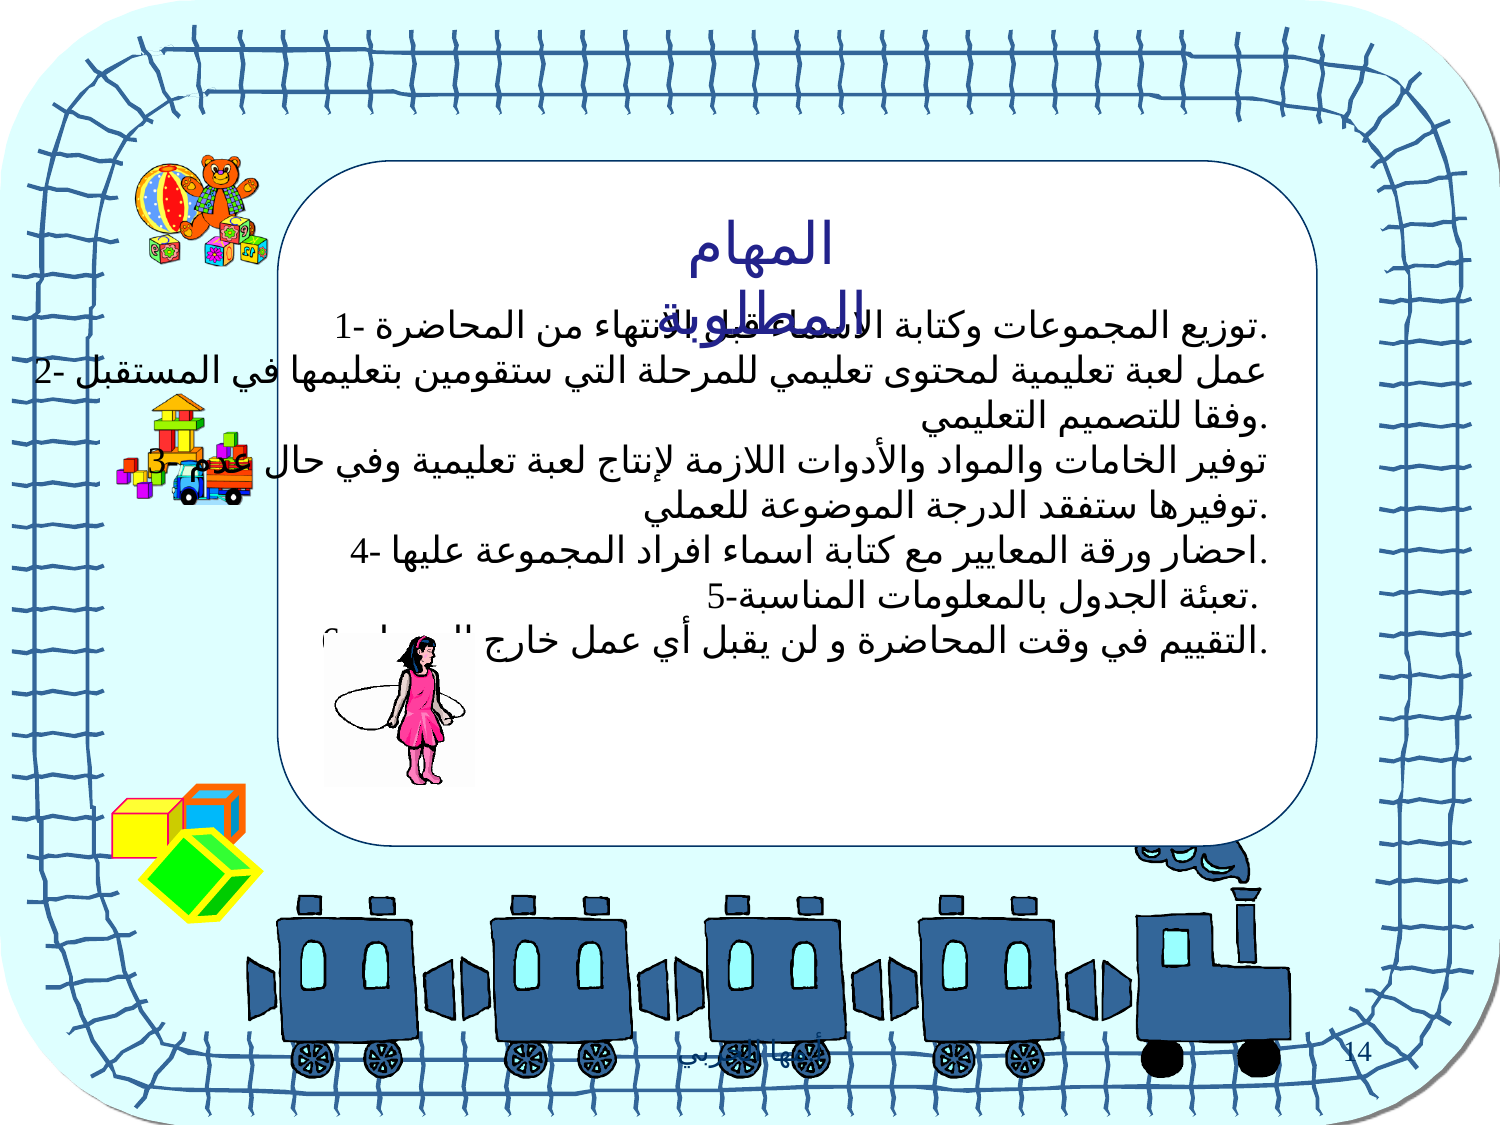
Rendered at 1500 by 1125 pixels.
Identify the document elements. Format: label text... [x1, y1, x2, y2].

text_box المهام المطلوبة [585, 199, 938, 354]
slide_number 14 [1074, 1024, 1388, 1101]
picture [123, 148, 278, 279]
text_box [112, 798, 184, 858]
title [99, 382, 255, 505]
text_box 1- توزيع المجموعات وكتابة الاسماء قبل الانتهاء من المحاضرة. 2- عمل لعبة تعليمية لمحتوى تعليمي للمرحلة التي ستقومين بتعليمها في المستقبل وفقا للتصميم التعليمي. 3- توفير الخامات والمواد والأدوات اللازمة لإنتاج لعبة تعليمية وفي حال عدم توفيرها ستفقد الدرجة الموضوعة للعملي. 4- احضار ورقة المعايير مع كتابة اسماء افراد المجموعة عليها. 5-تعبئة الجدول بالمعلومات المناسبة. 6- التقييم في وقت المحاضرة و لن يقبل أي عمل خارج المعمل. [277, 160, 1317, 847]
text_box [184, 786, 243, 845]
picture [324, 632, 476, 788]
text_box [142, 830, 260, 921]
footer أ.مها الحربي [512, 1024, 988, 1101]
